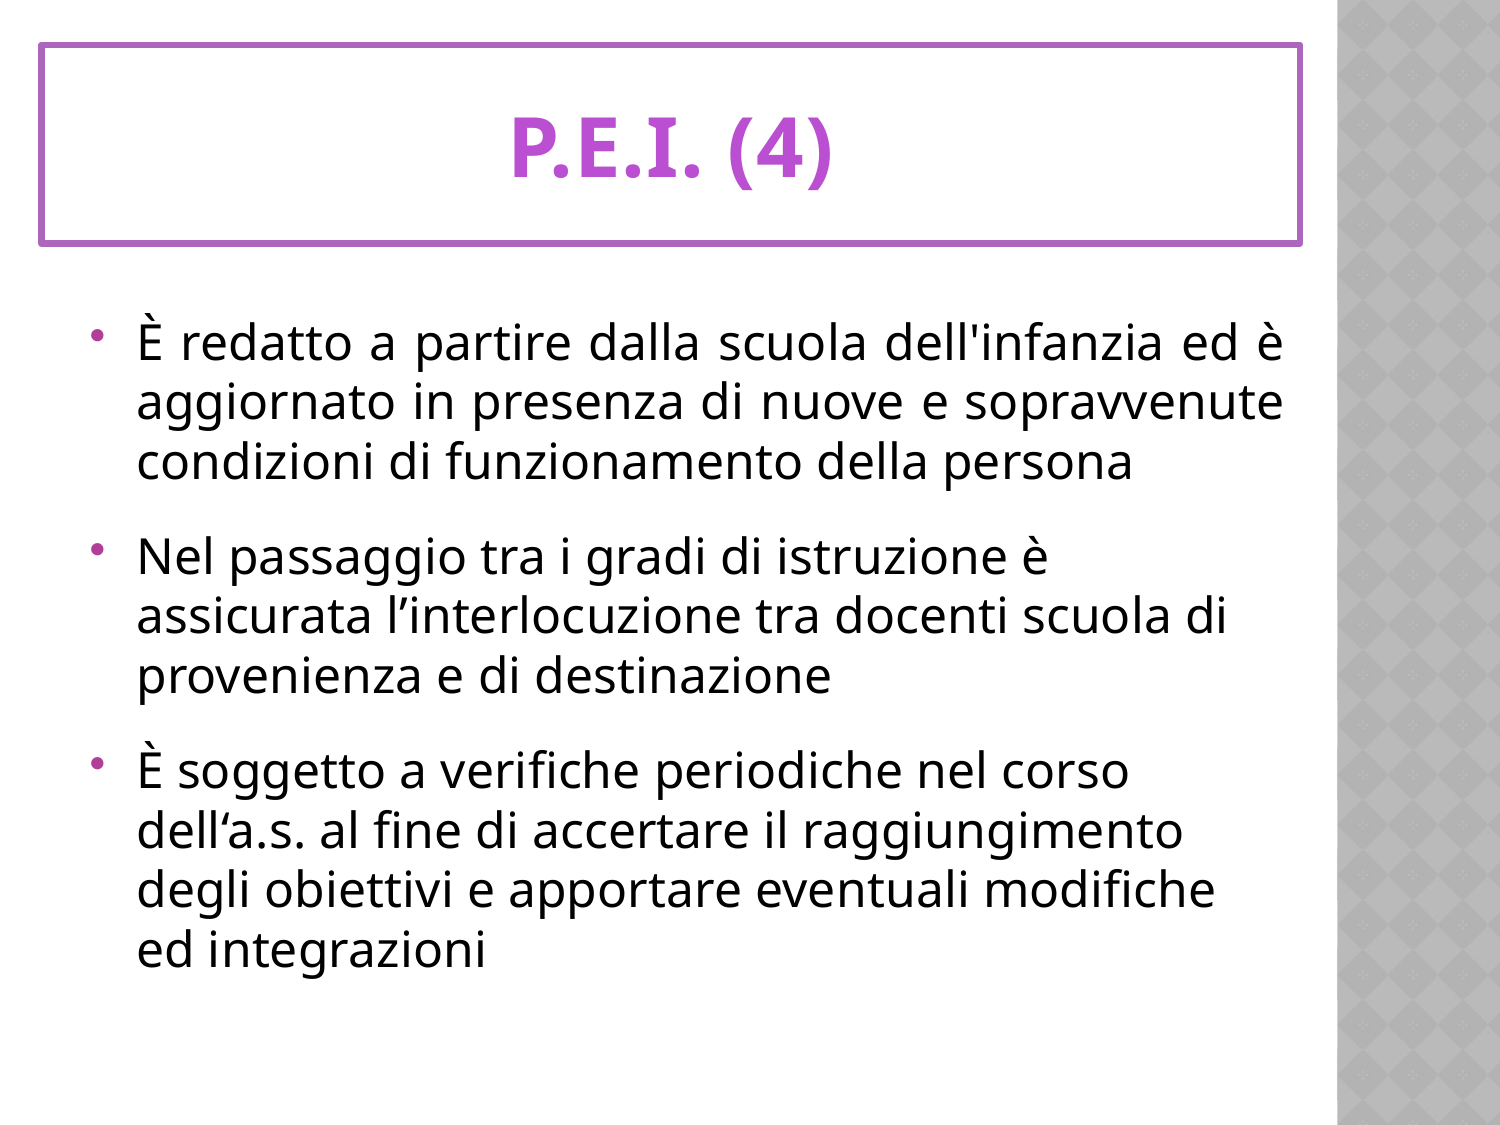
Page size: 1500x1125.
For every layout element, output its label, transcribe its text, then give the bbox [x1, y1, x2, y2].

list È redatto a partire dalla scuola dell'infanzia ed è aggiornato in presenza di nuove e sopravvenute condizioni di funzionamento della persona Nel passaggio tra i gradi di istruzione è assicurata l’interlocuzione tra docenti scuola di provenienza e di destinazione È soggetto a verifiche periodiche nel corso dell‘a.s. al fine di accertare il raggiungimento degli obiettivi e apportare eventuali modifiche ed integrazioni [76, 302, 1302, 1035]
text_box P.E.I. (4) [38, 42, 1303, 247]
